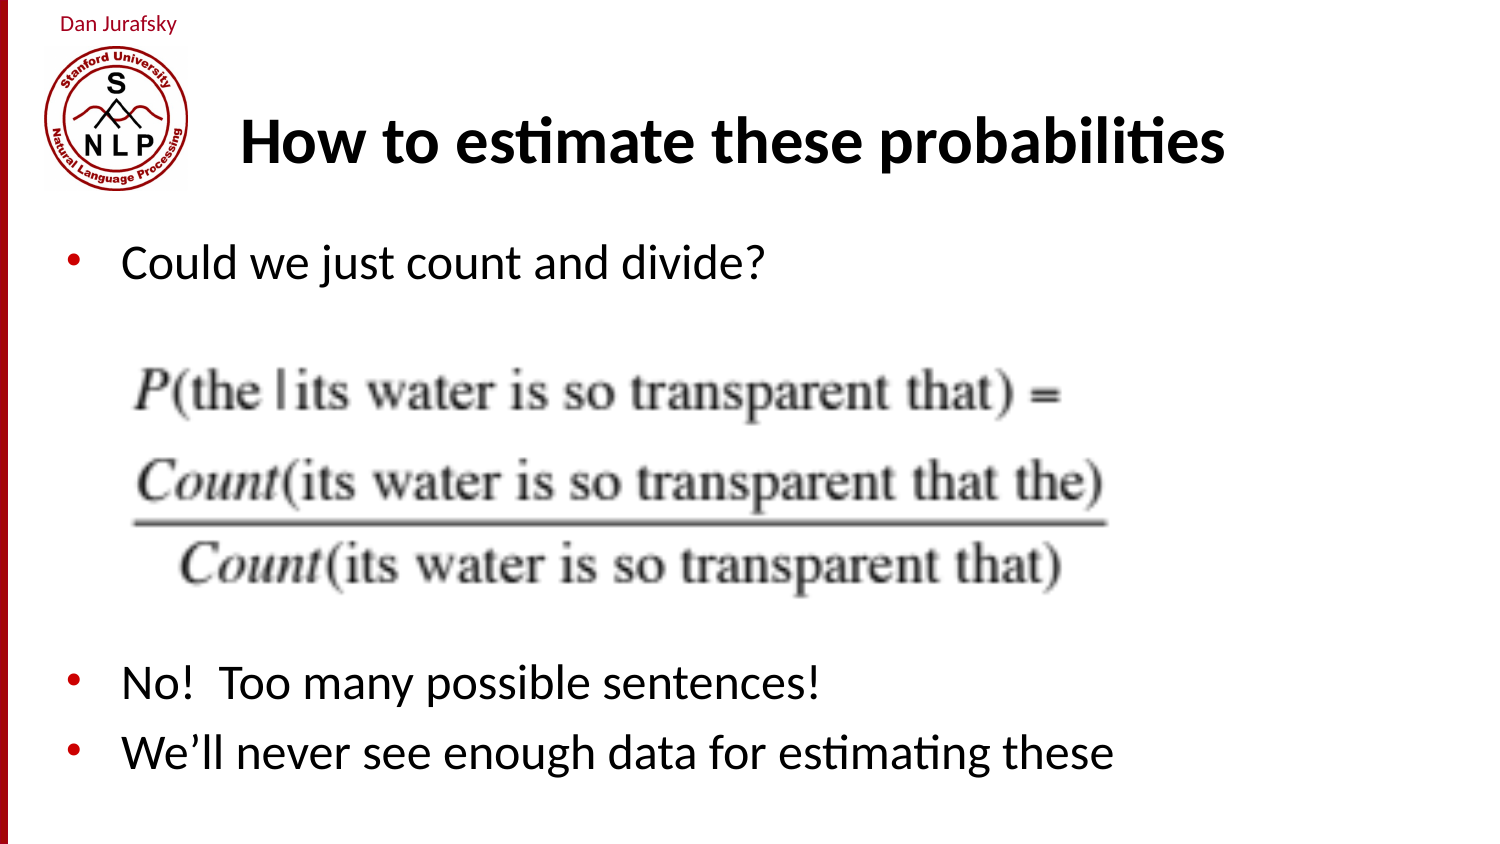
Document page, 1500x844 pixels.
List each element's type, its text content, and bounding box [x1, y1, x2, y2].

picture [44, 46, 188, 191]
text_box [124, 362, 1113, 690]
title How to estimate these probabilities [225, 62, 1450, 185]
list Could we just count and divide? No! Too many possible sentences! We’ll never see enough data for estimating these [50, 221, 1450, 769]
